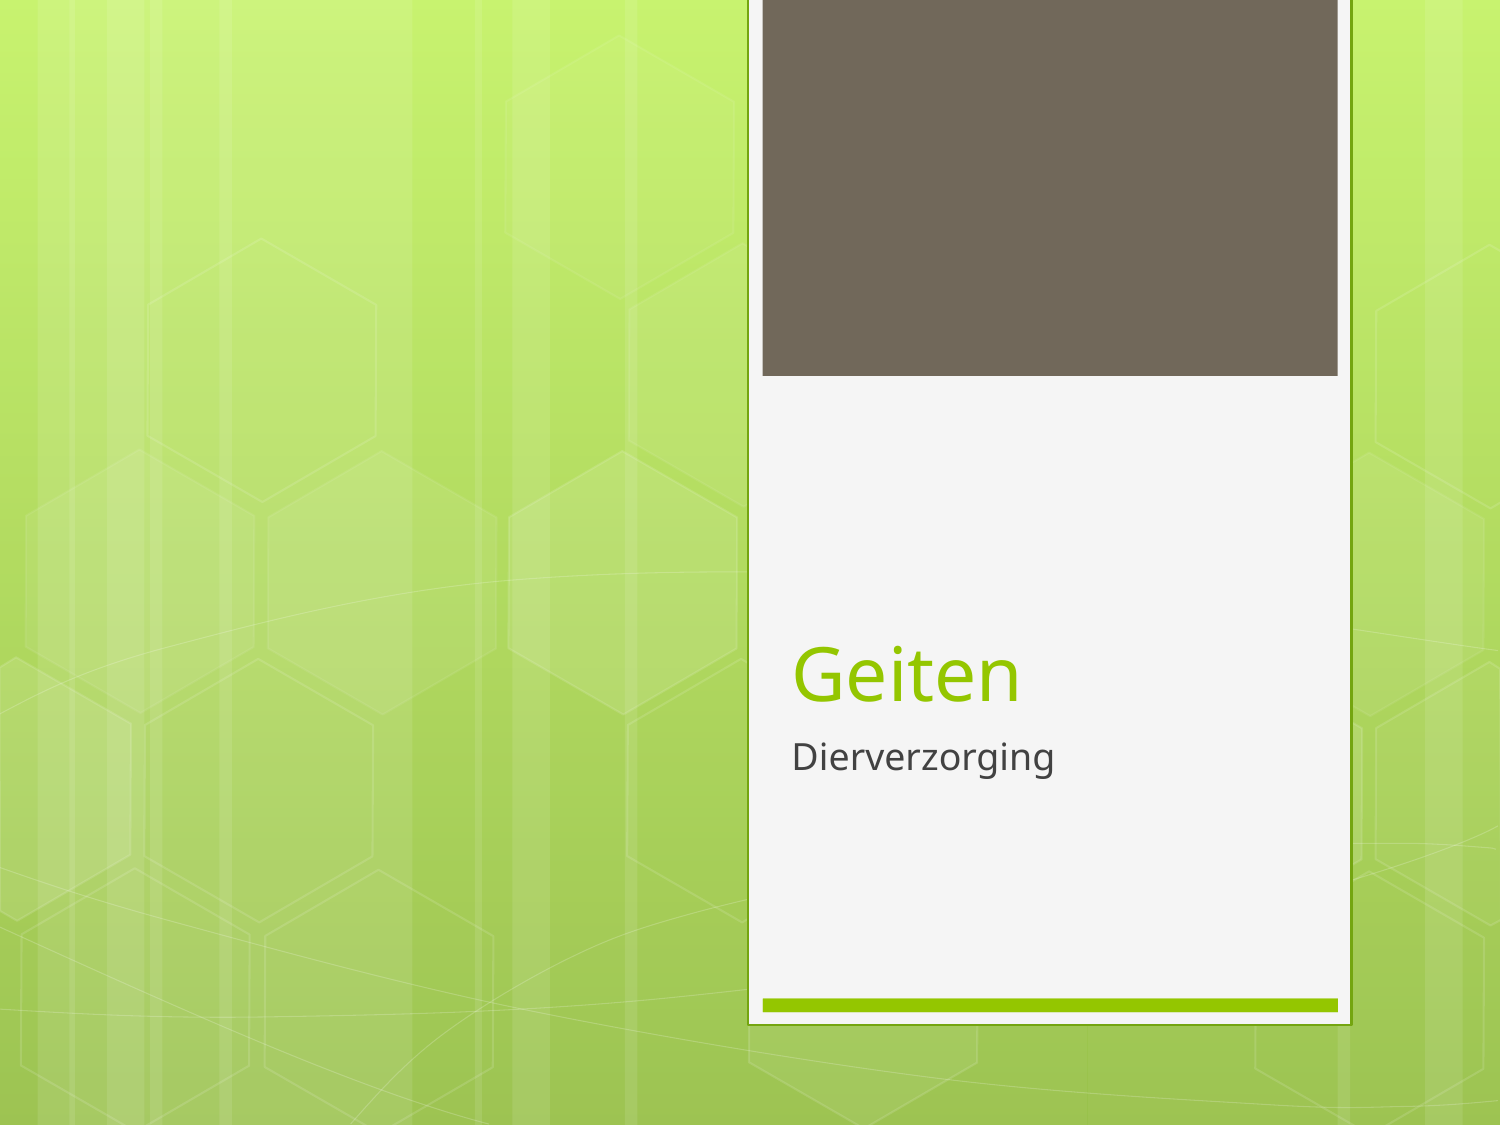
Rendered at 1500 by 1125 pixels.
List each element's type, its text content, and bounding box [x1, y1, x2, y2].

subtitle Dierverzorging [776, 725, 1320, 933]
title Geiten [776, 444, 1320, 724]
